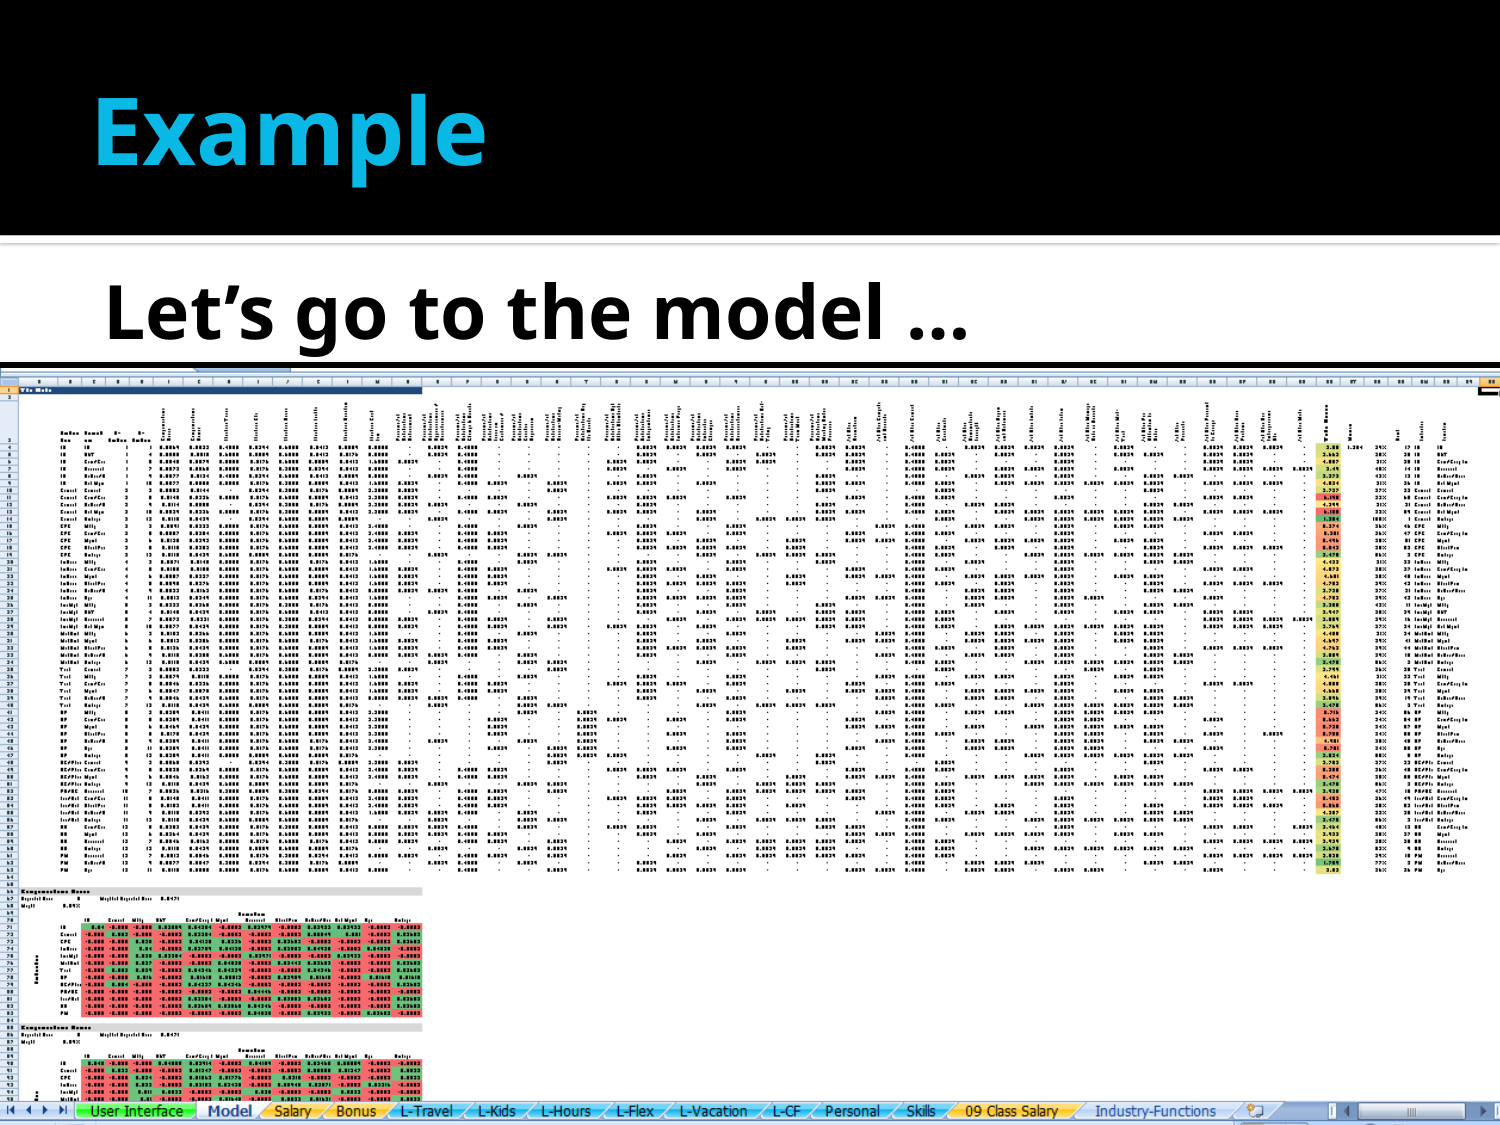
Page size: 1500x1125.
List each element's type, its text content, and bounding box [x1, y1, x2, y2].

list Let’s go to the model … [75, 249, 1425, 366]
title Example [75, 25, 1425, 231]
picture [0, 368, 1500, 1125]
